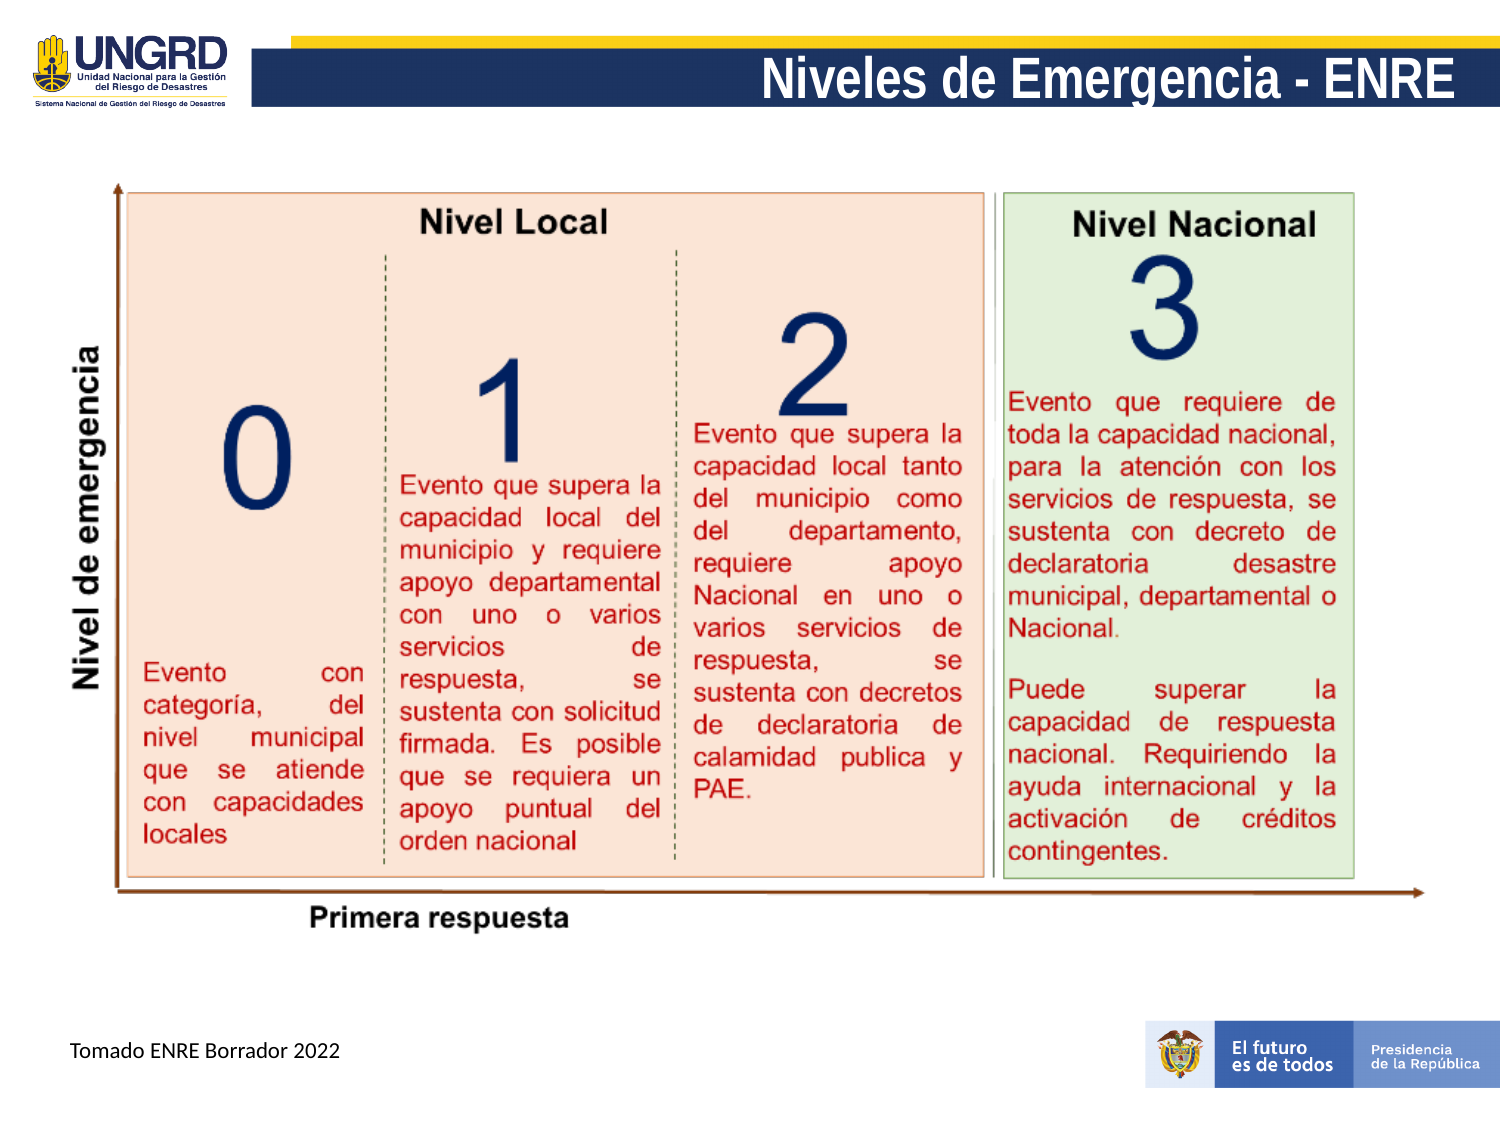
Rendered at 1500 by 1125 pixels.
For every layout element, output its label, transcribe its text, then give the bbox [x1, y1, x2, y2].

text_box Tomado ENRE Borrador 2022 [55, 1027, 356, 1071]
picture [0, 0, 1500, 1125]
title Niveles de Emergencia - ENRE [312, 52, 1485, 97]
